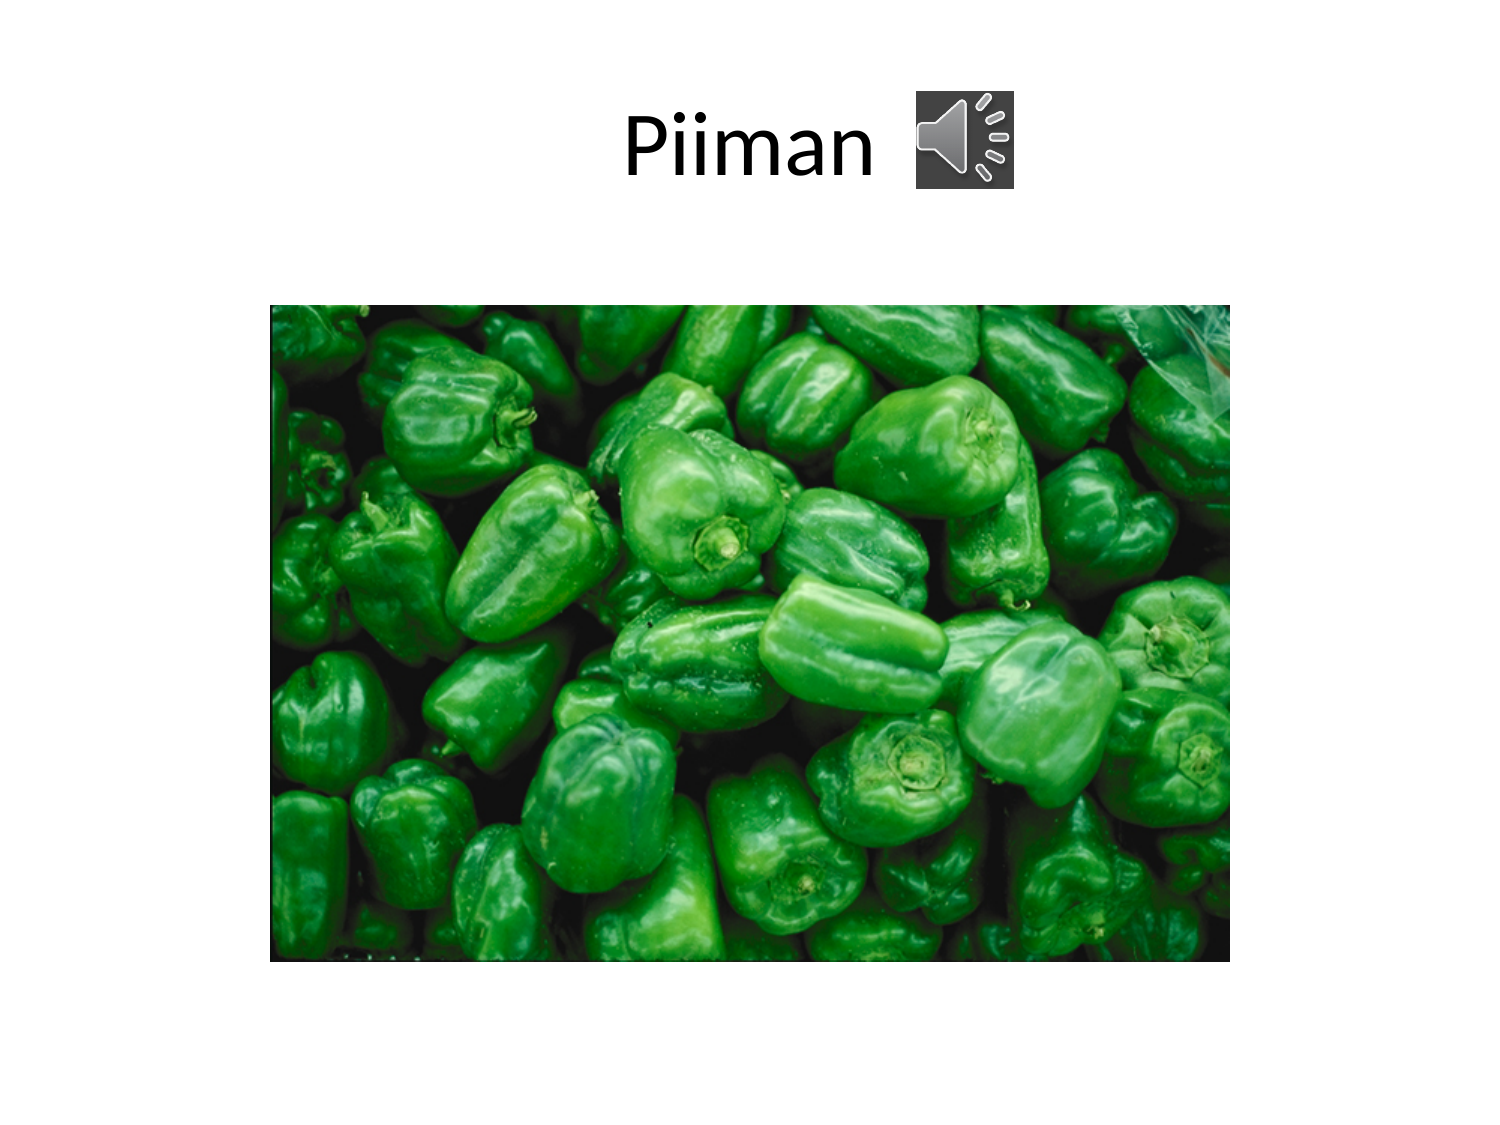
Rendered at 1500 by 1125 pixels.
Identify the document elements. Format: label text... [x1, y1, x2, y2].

picture [915, 89, 1016, 191]
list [269, 305, 1231, 962]
title Piiman [75, 45, 1425, 233]
